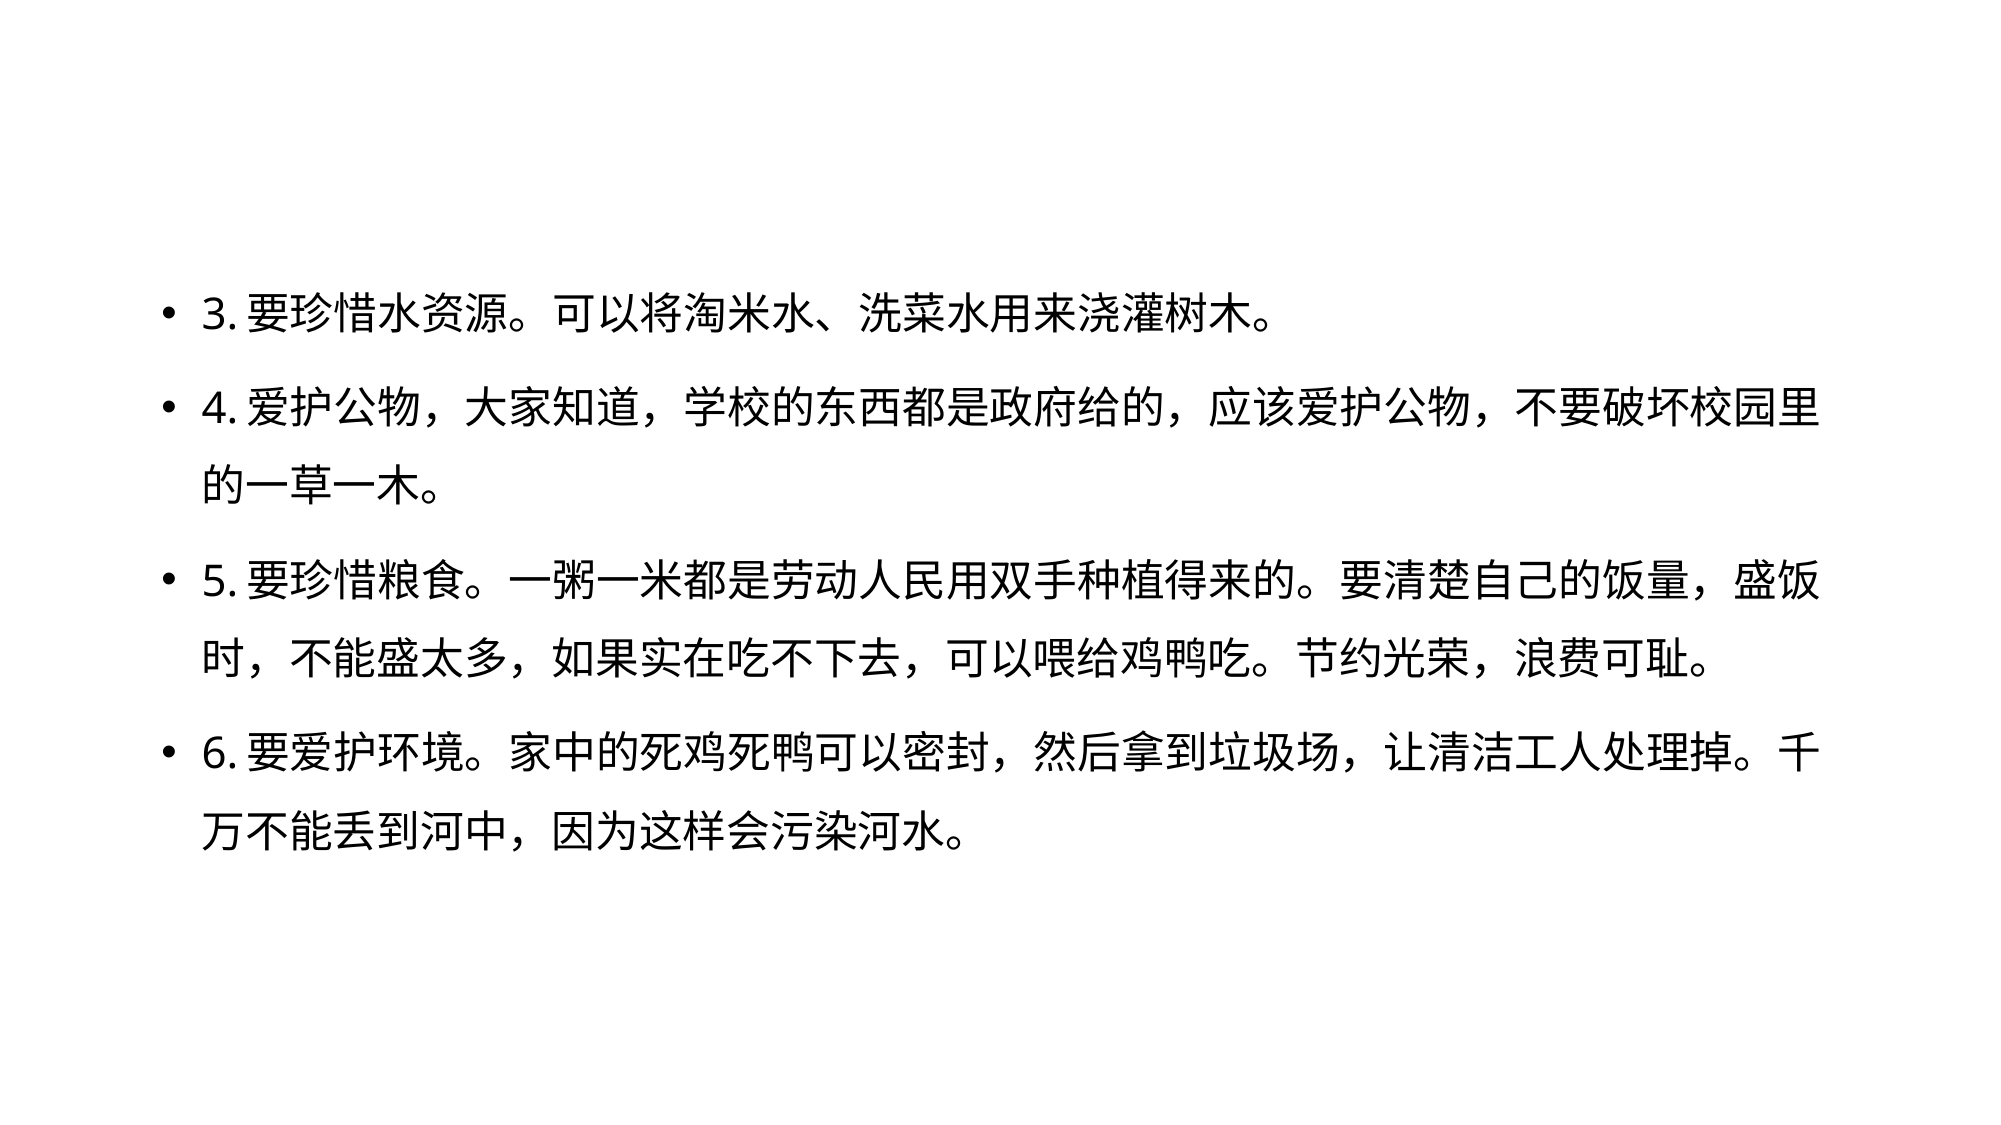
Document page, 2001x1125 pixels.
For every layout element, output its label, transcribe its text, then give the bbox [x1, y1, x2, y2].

list 3.要珍惜水资源。可以将淘米水、洗菜水用来浇灌树木。 4.爱护公物，大家知道，学校的东西都是政府给的，应该爱护公物，不要破坏校园里的一草一木。 5.要珍惜粮食。一粥一米都是劳动人民用双手种植得来的。要清楚自己的饭量，盛饭时，不能盛太多，如果实在吃不下去，可以喂给鸡鸭吃。节约光荣，浪费可耻。 6.要爱护环境。家中的死鸡死鸭可以密封，然后拿到垃圾场，让清洁工人处理掉。千万不能丢到河中，因为这样会污染河水。 [146, 252, 1837, 878]
